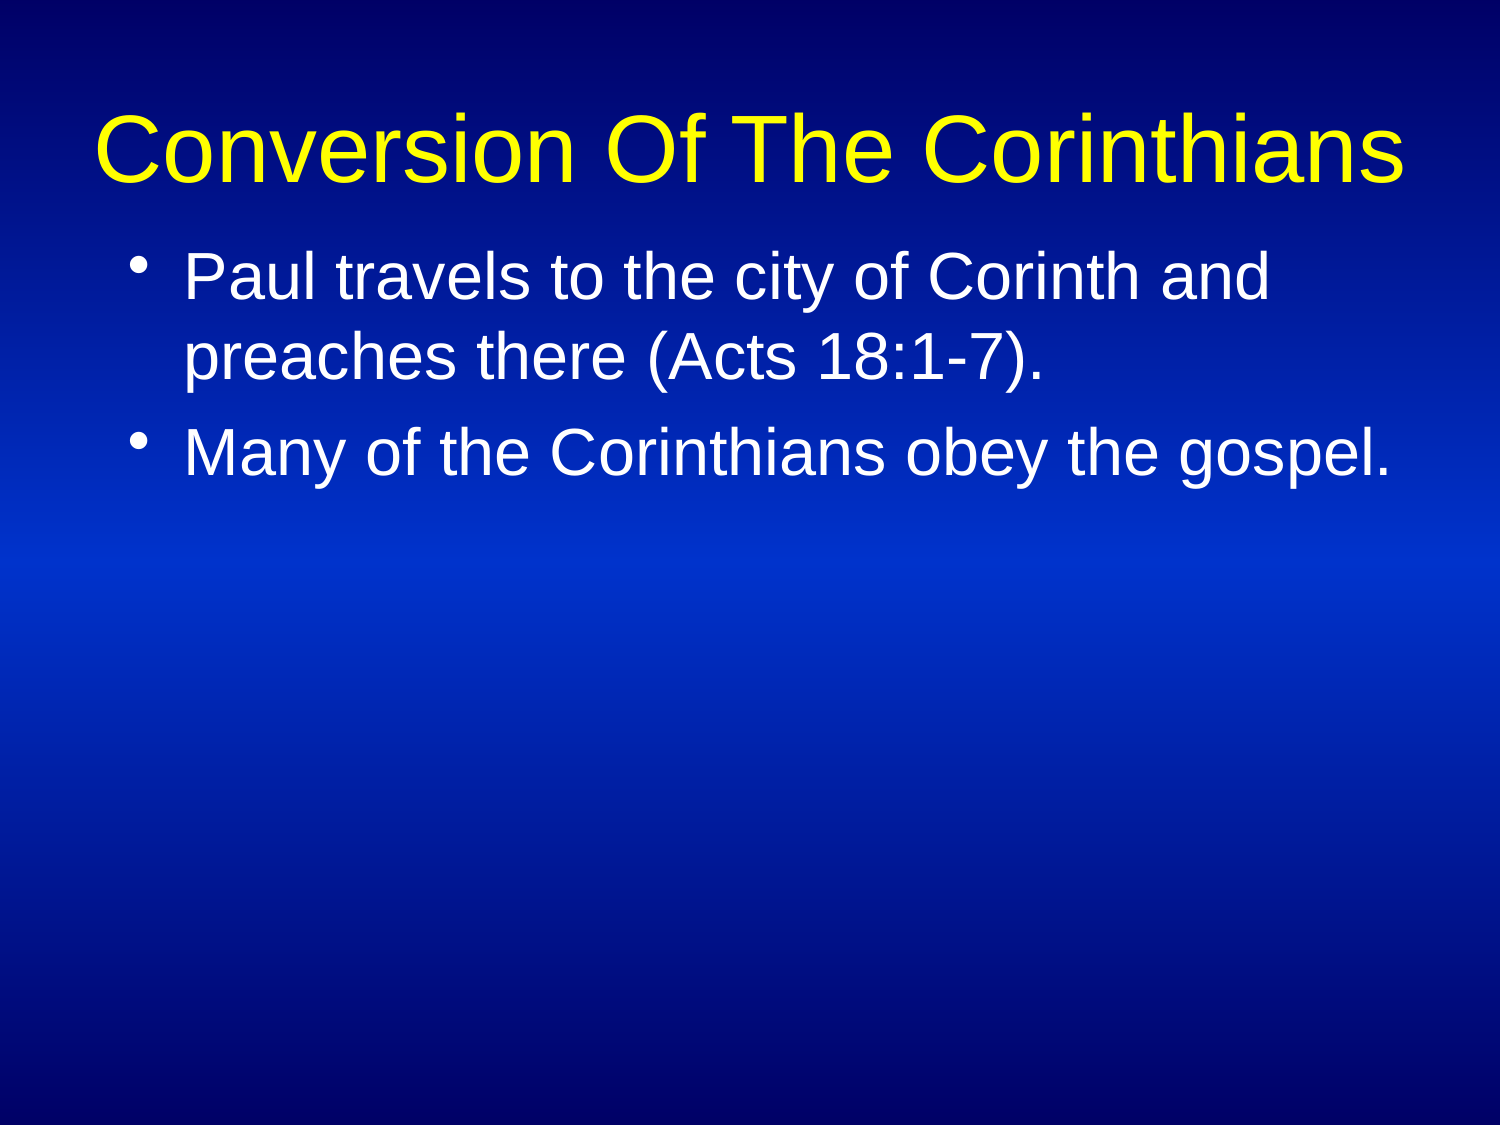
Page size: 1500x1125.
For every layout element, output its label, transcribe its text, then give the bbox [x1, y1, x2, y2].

list Paul travels to the city of Corinth and preaches there (Acts 18:1-7). Many of the Corinthians obey the gospel. [112, 224, 1463, 1013]
title Conversion Of The Corinthians [37, 50, 1463, 238]
